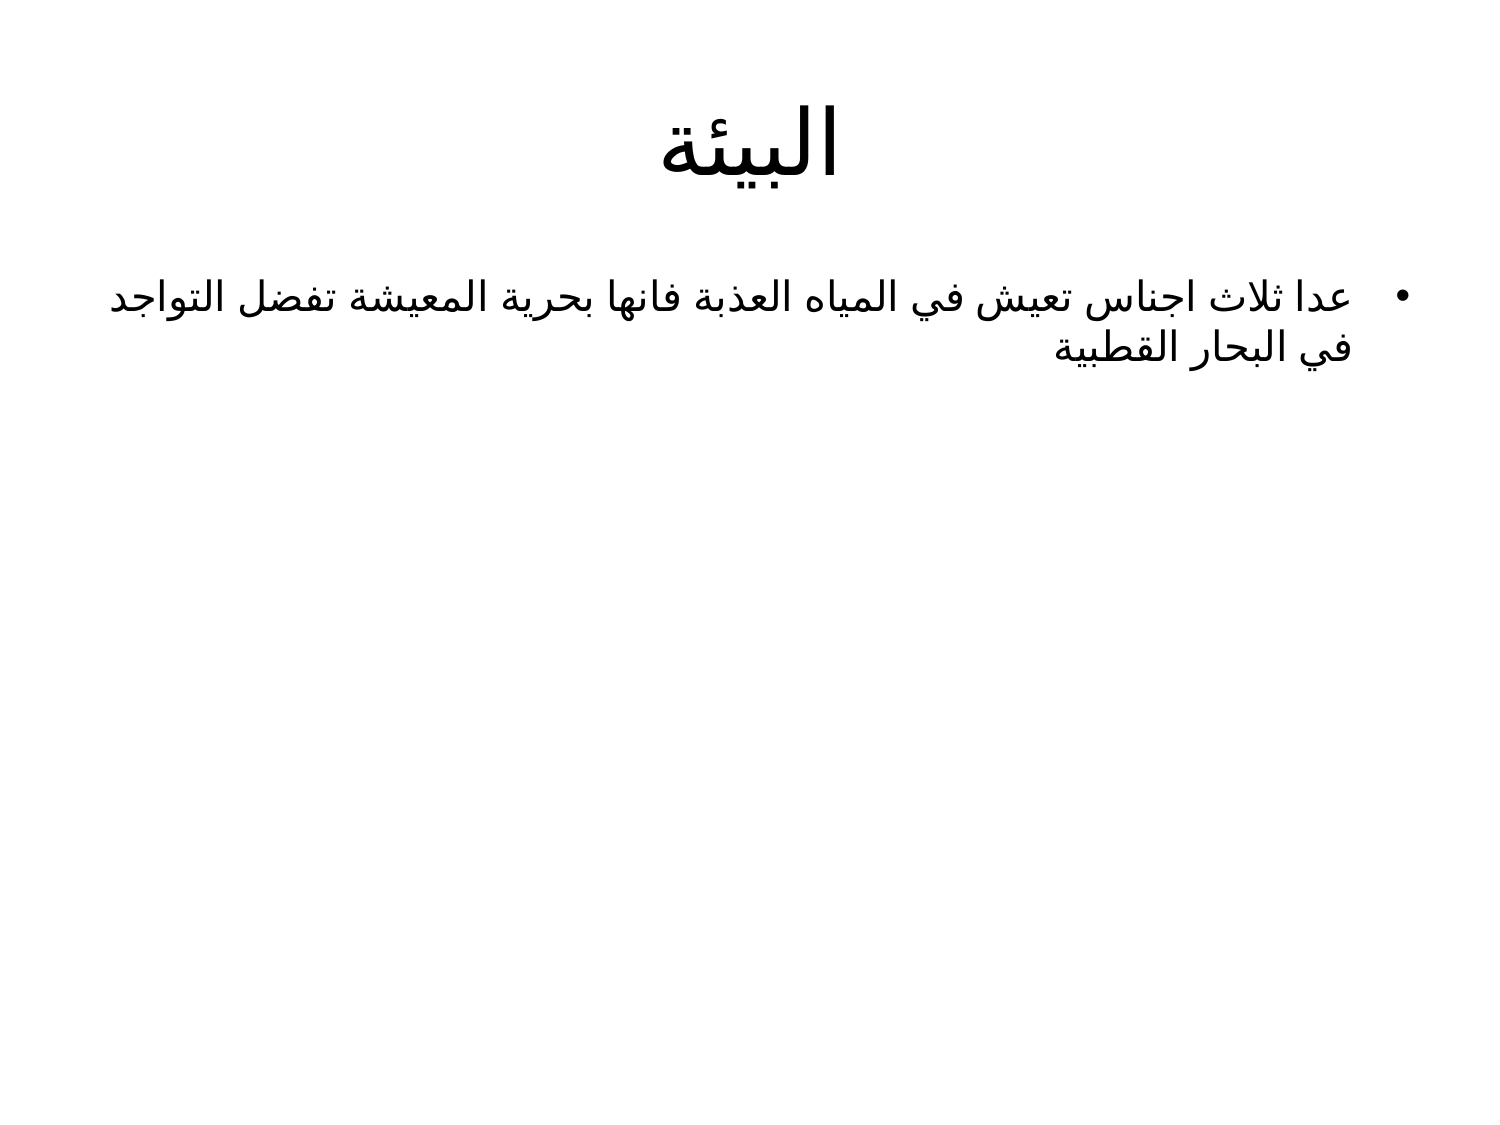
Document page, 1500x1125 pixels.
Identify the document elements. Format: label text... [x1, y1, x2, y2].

list عدا ثلاث اجناس تعيش في المياه العذبة فانها بحرية المعيشة تفضل التواجد في البحار القطبية [75, 262, 1425, 1005]
title البيئة [75, 45, 1425, 233]
